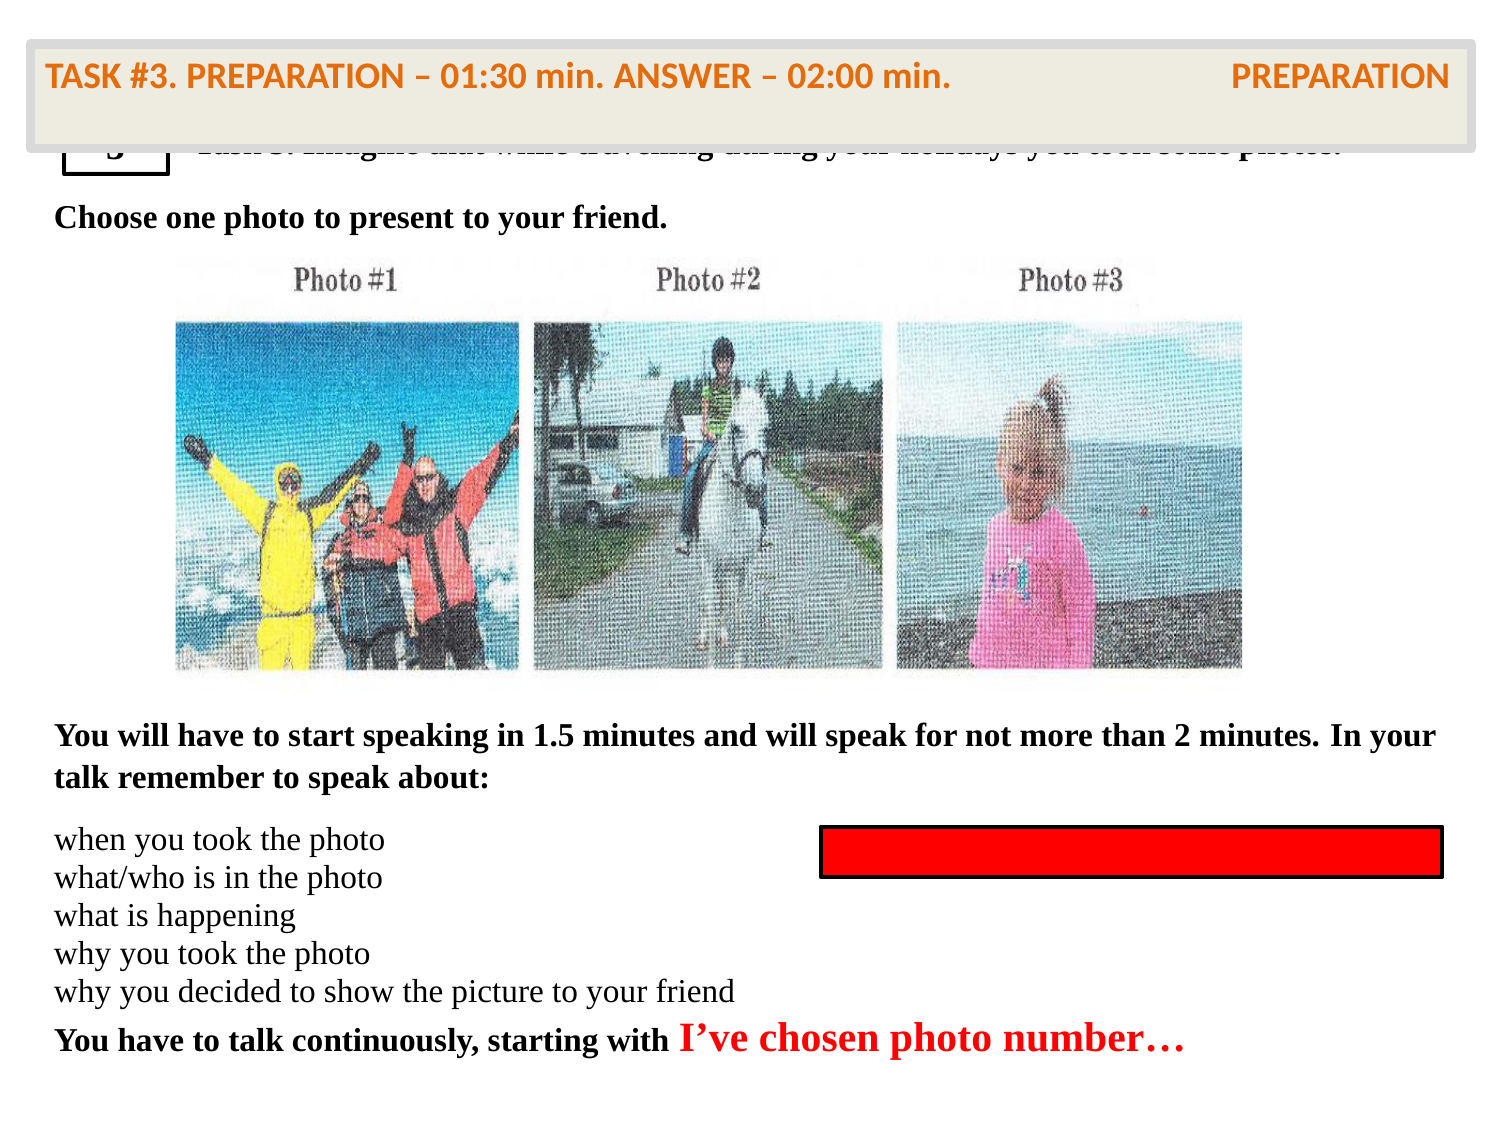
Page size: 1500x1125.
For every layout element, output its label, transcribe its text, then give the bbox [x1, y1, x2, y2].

text_box [819, 825, 1444, 879]
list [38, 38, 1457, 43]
text_box TASK #3. PREPARATION – 01:30 min. ANSWER – 02:00 min. PREPARATION [30, 43, 1472, 149]
picture [61, 114, 170, 176]
picture [175, 245, 1243, 692]
list Task 3. Imagine that while travelling during your holidays you took some photos. Choose one photo to present to your friend. You will have to start speaking in 1.5 minutes and will speak for not more than 2 minutes. In your talk remember to speak about: when you took the photo what/who is in the photo what is happening why you took the photo why you decided to show the picture to your friend You have to talk continuously, starting with I’ve chosen photo number… [38, 149, 1457, 1125]
